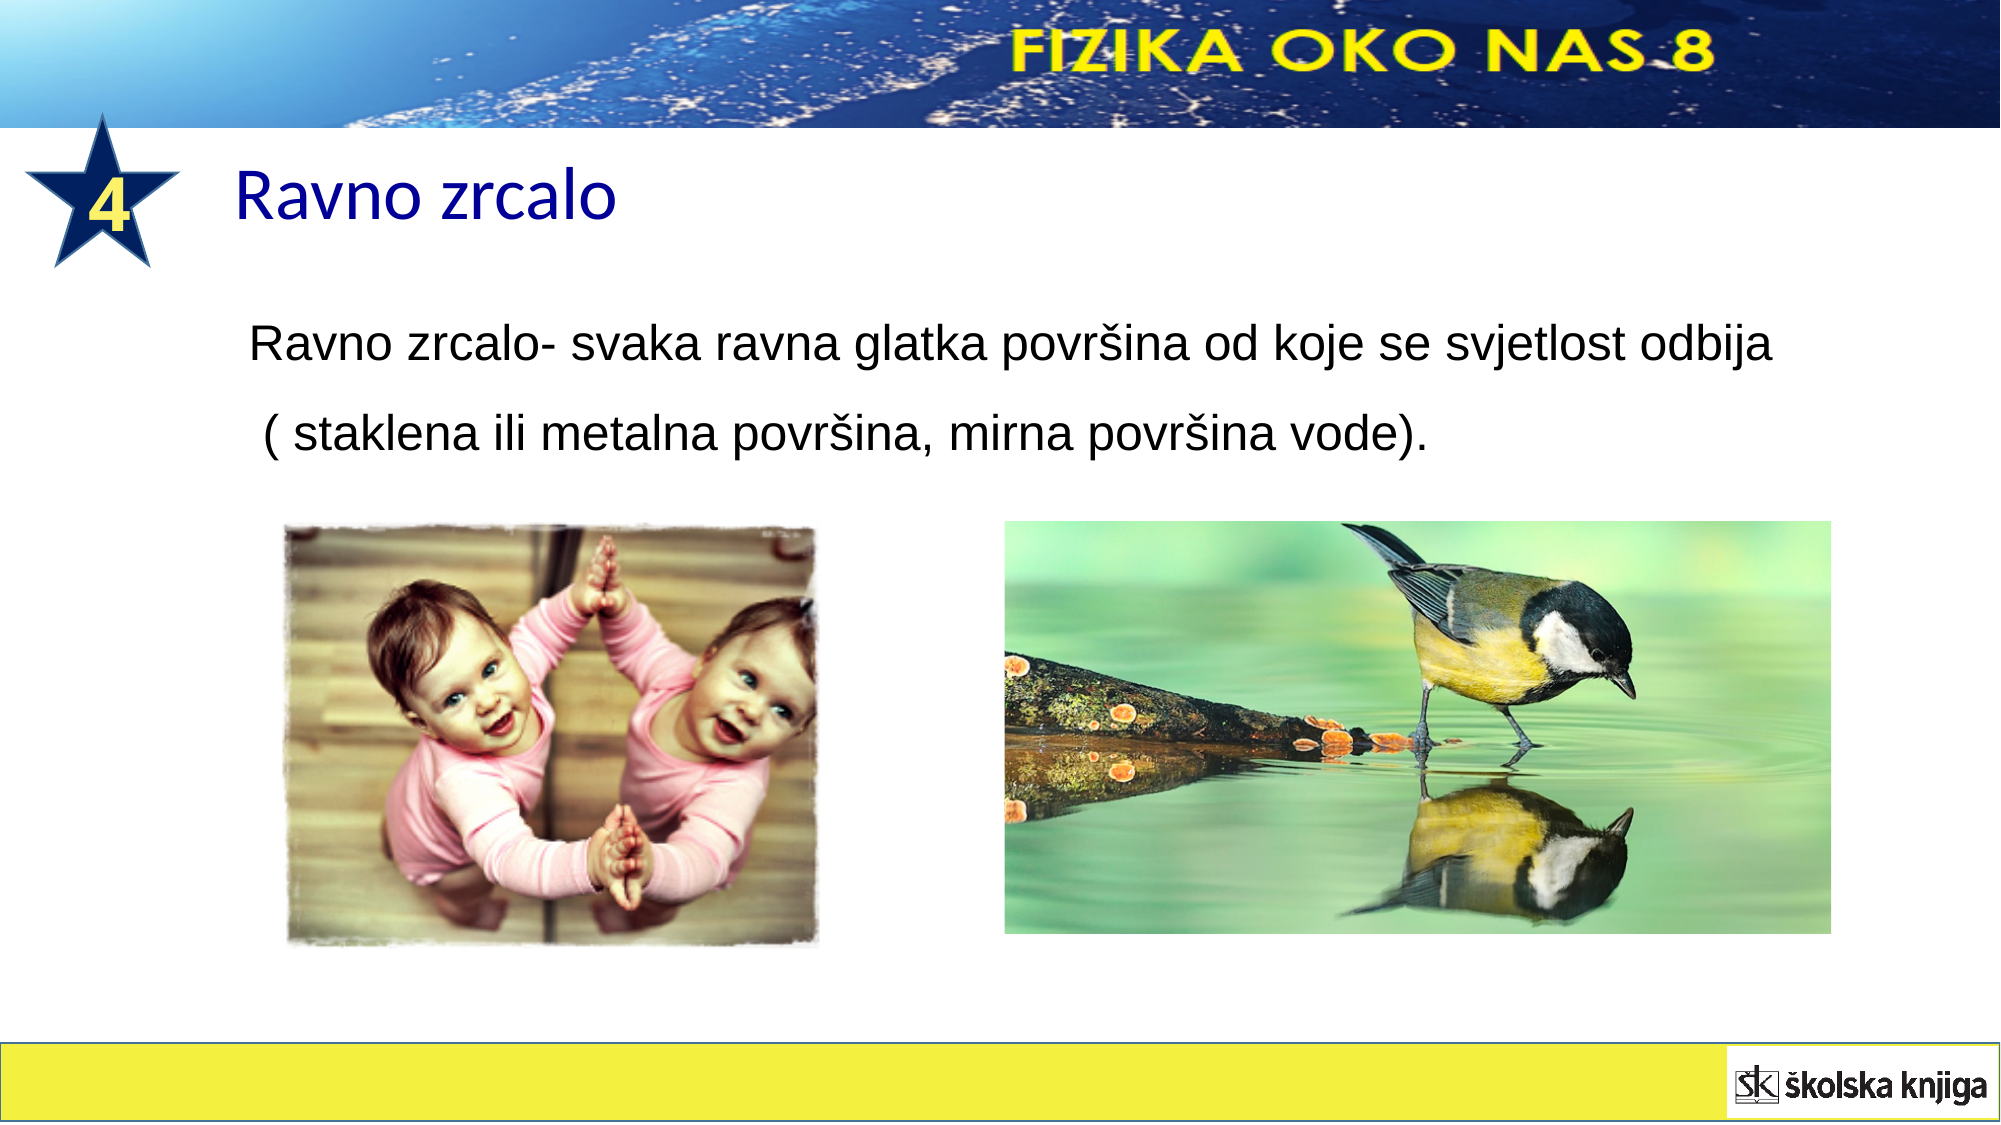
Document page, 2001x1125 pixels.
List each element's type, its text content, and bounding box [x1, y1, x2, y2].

picture [1727, 1046, 1998, 1118]
picture [281, 521, 822, 951]
text_box Ravno zrcalo- svaka ravna glatka površina od koje se svjetlost odbija ( staklena ili metalna površina, mirna površina vode). [233, 273, 1789, 468]
text_box Ravno zrcalo [220, 137, 651, 243]
picture [1004, 521, 1832, 934]
picture [0, 0, 2000, 128]
text_box 4 [24, 111, 181, 269]
